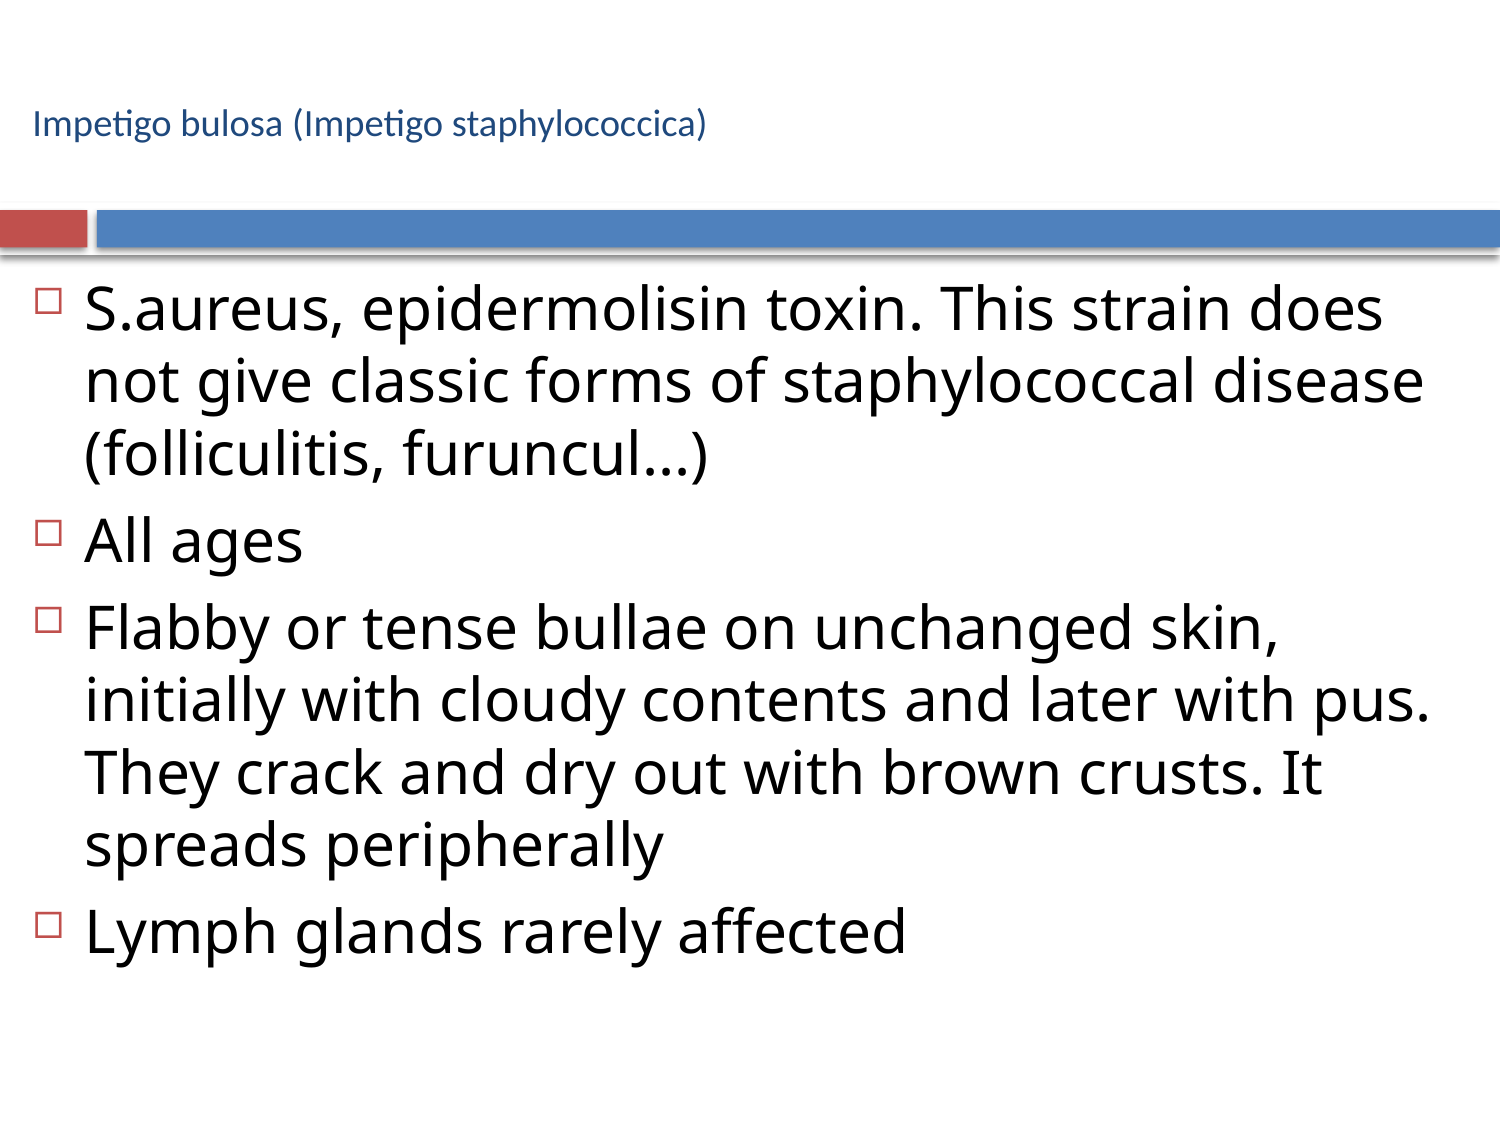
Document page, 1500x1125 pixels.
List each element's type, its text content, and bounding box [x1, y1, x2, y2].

title Impetigo bulosa (Impetigo staphylococcica) [17, 90, 1500, 200]
list S.aureus, epidermolisin toxin. This strain does not give classic forms of staphylococcal disease (folliculitis, furuncul...) All ages Flabby or tense bullae on unchanged skin, initially with cloudy contents and later with pus. They crack and dry out with brown crusts. It spreads peripherally Lymph glands rarely affected [17, 262, 1483, 1118]
